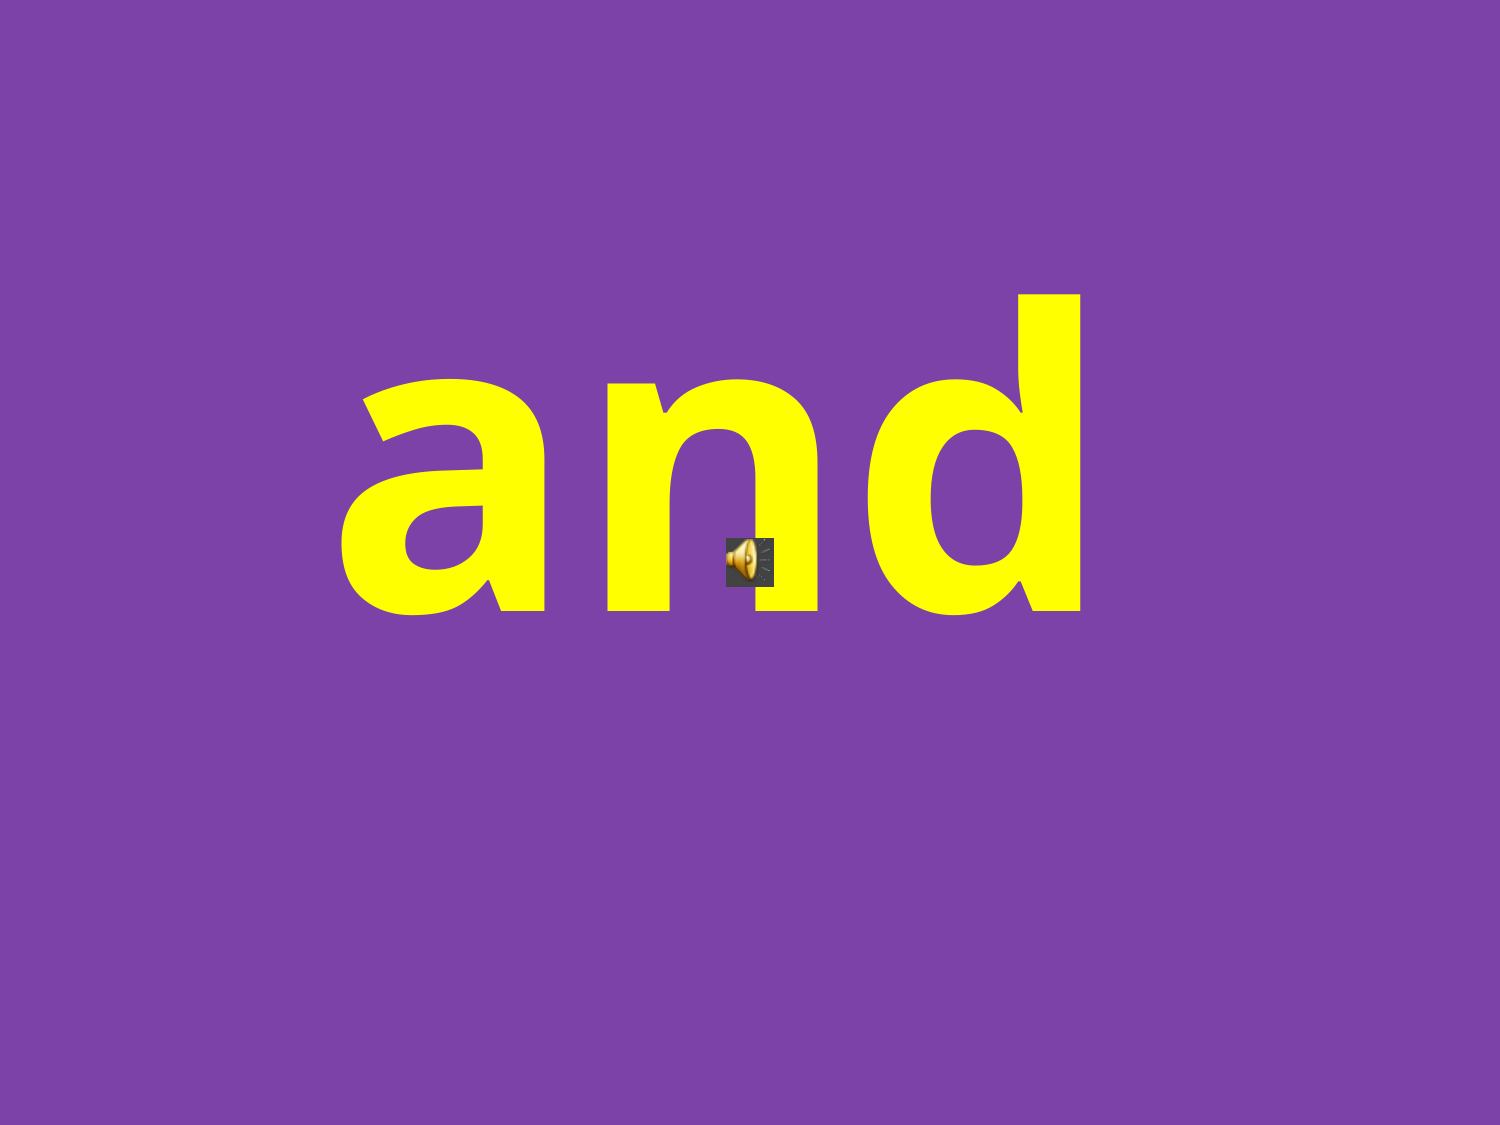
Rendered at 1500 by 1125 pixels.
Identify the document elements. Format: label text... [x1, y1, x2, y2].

text_box and [224, 187, 1213, 703]
picture [724, 537, 776, 588]
